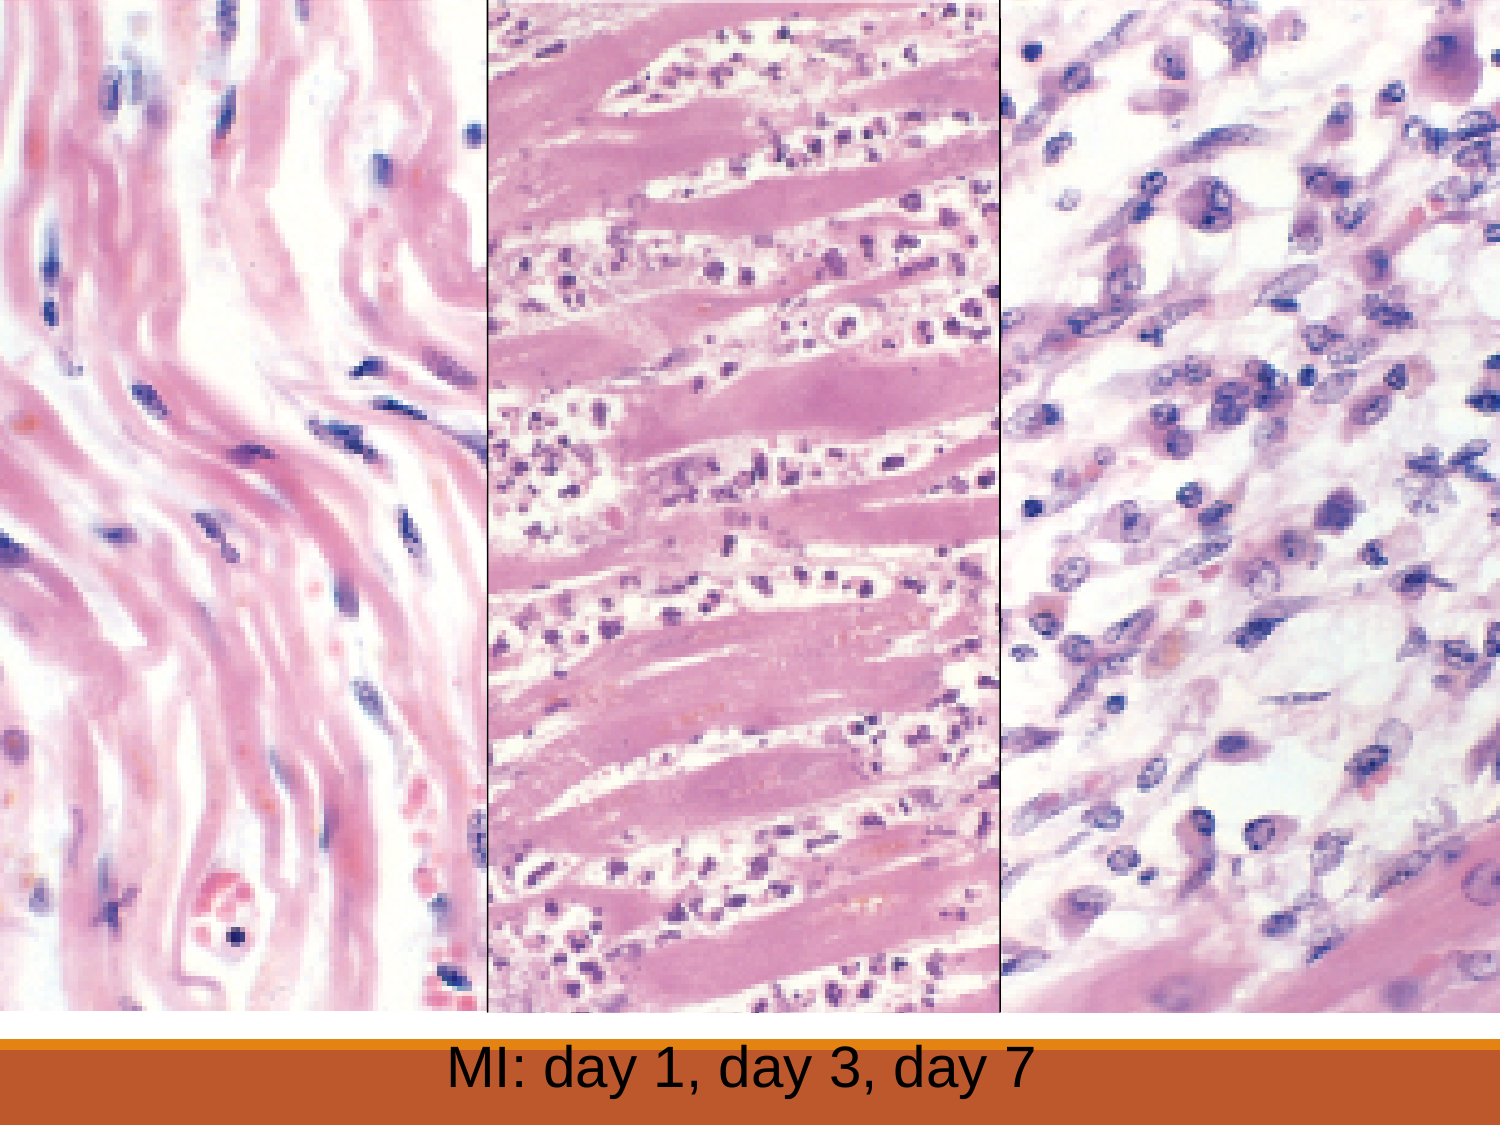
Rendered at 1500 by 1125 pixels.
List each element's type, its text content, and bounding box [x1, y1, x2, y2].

picture [0, 0, 1500, 1013]
text_box MI: day 1, day 3, day 7 [98, 1021, 1386, 1107]
